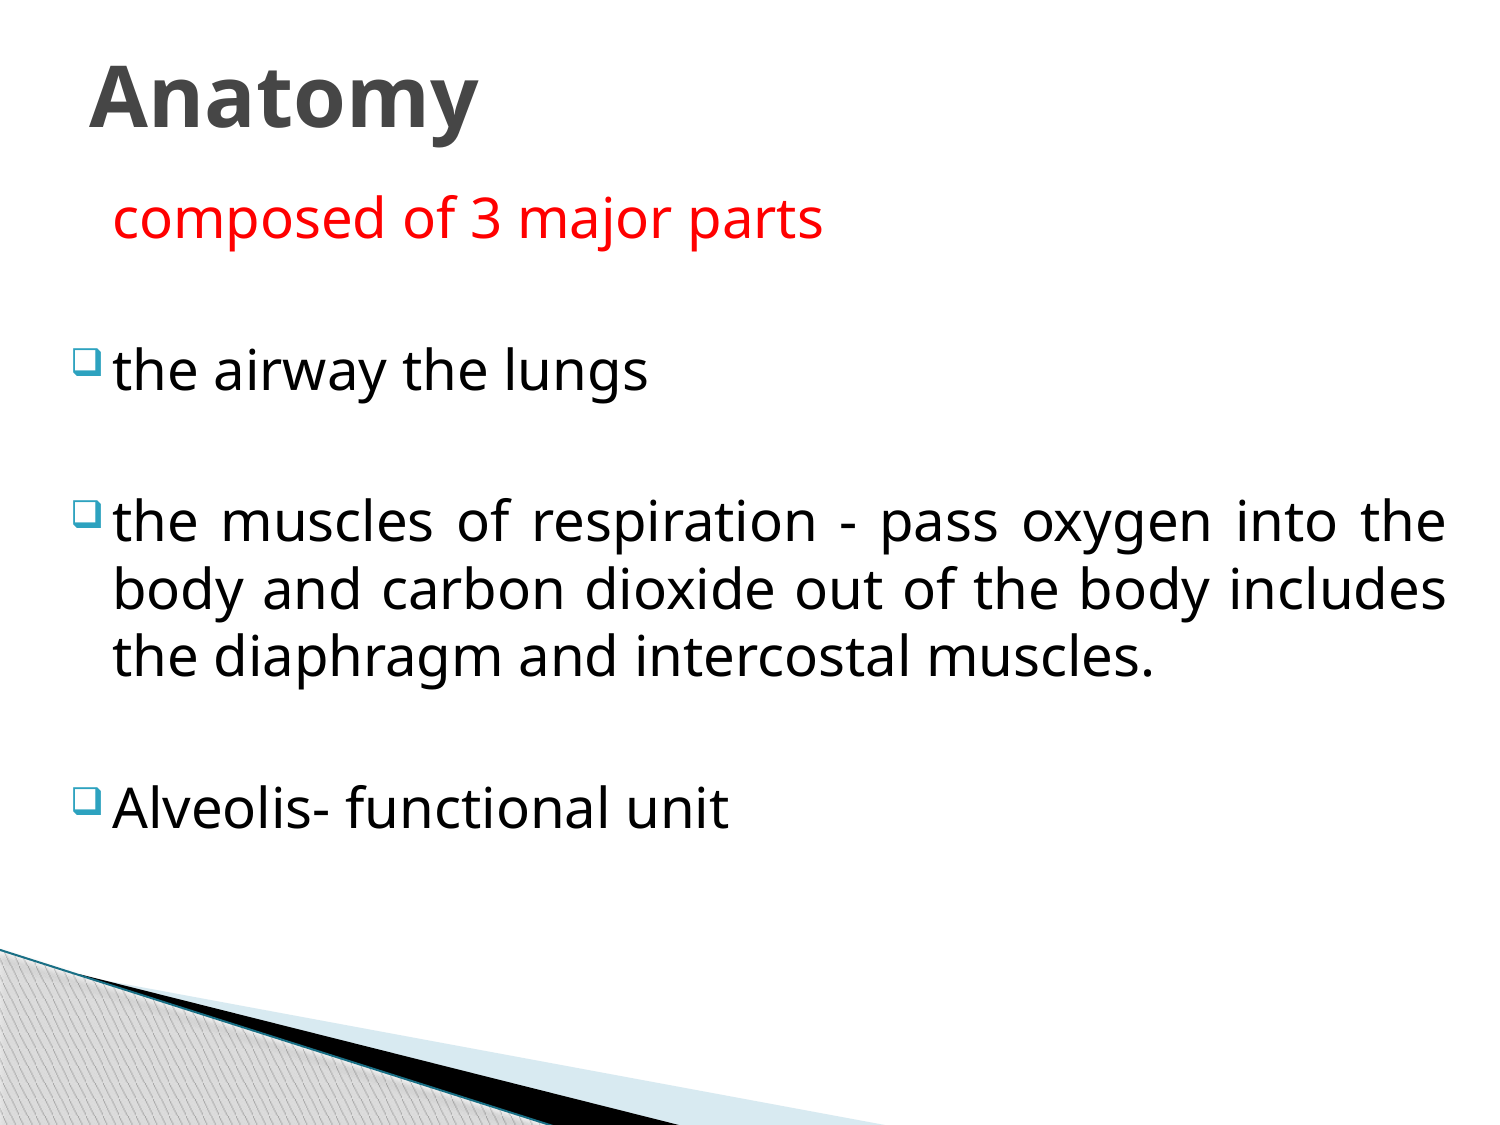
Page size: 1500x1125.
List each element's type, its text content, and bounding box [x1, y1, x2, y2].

title Anatomy [75, 24, 1425, 163]
list composed of 3 major parts the airway the lungs the muscles of respiration - pass oxygen into the body and carbon dioxide out of the body includes the diaphragm and intercostal muscles. Alveolis- functional unit [37, 174, 1463, 1100]
